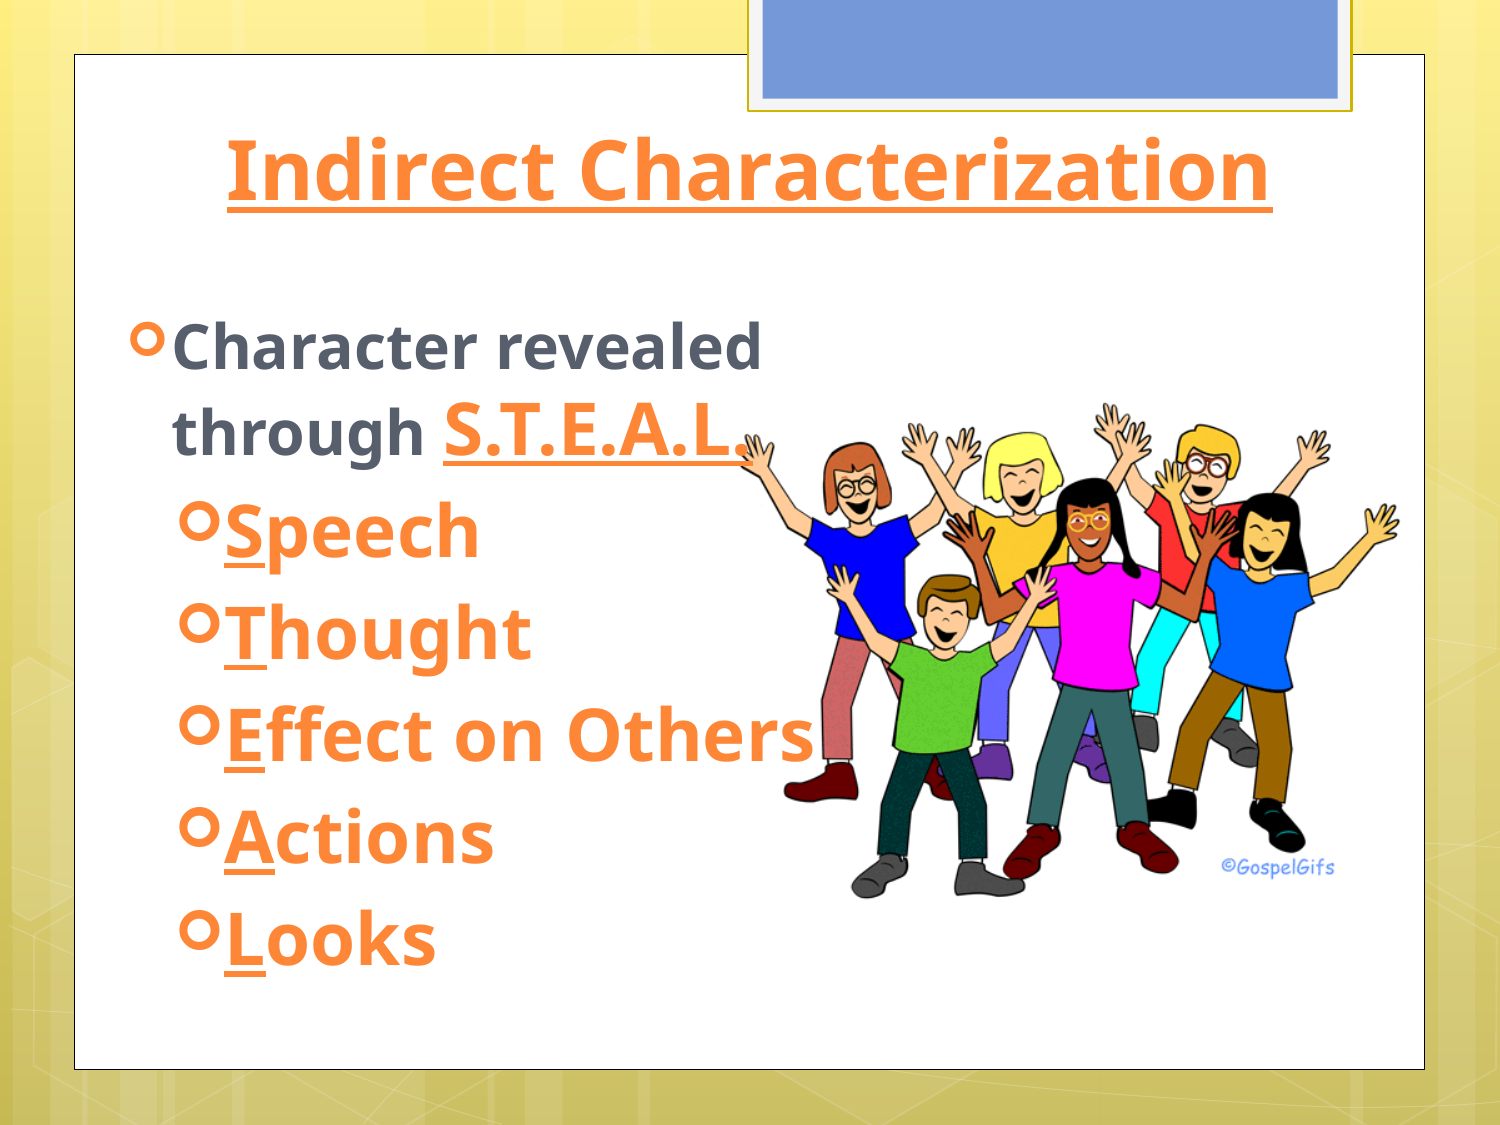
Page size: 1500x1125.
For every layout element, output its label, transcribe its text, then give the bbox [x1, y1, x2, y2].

picture [721, 387, 1422, 917]
title Indirect Characterization [75, 37, 1425, 225]
list Character revealed through S.T.E.A.L. Speech Thought Effect on Others Actions Looks [99, 299, 850, 1000]
